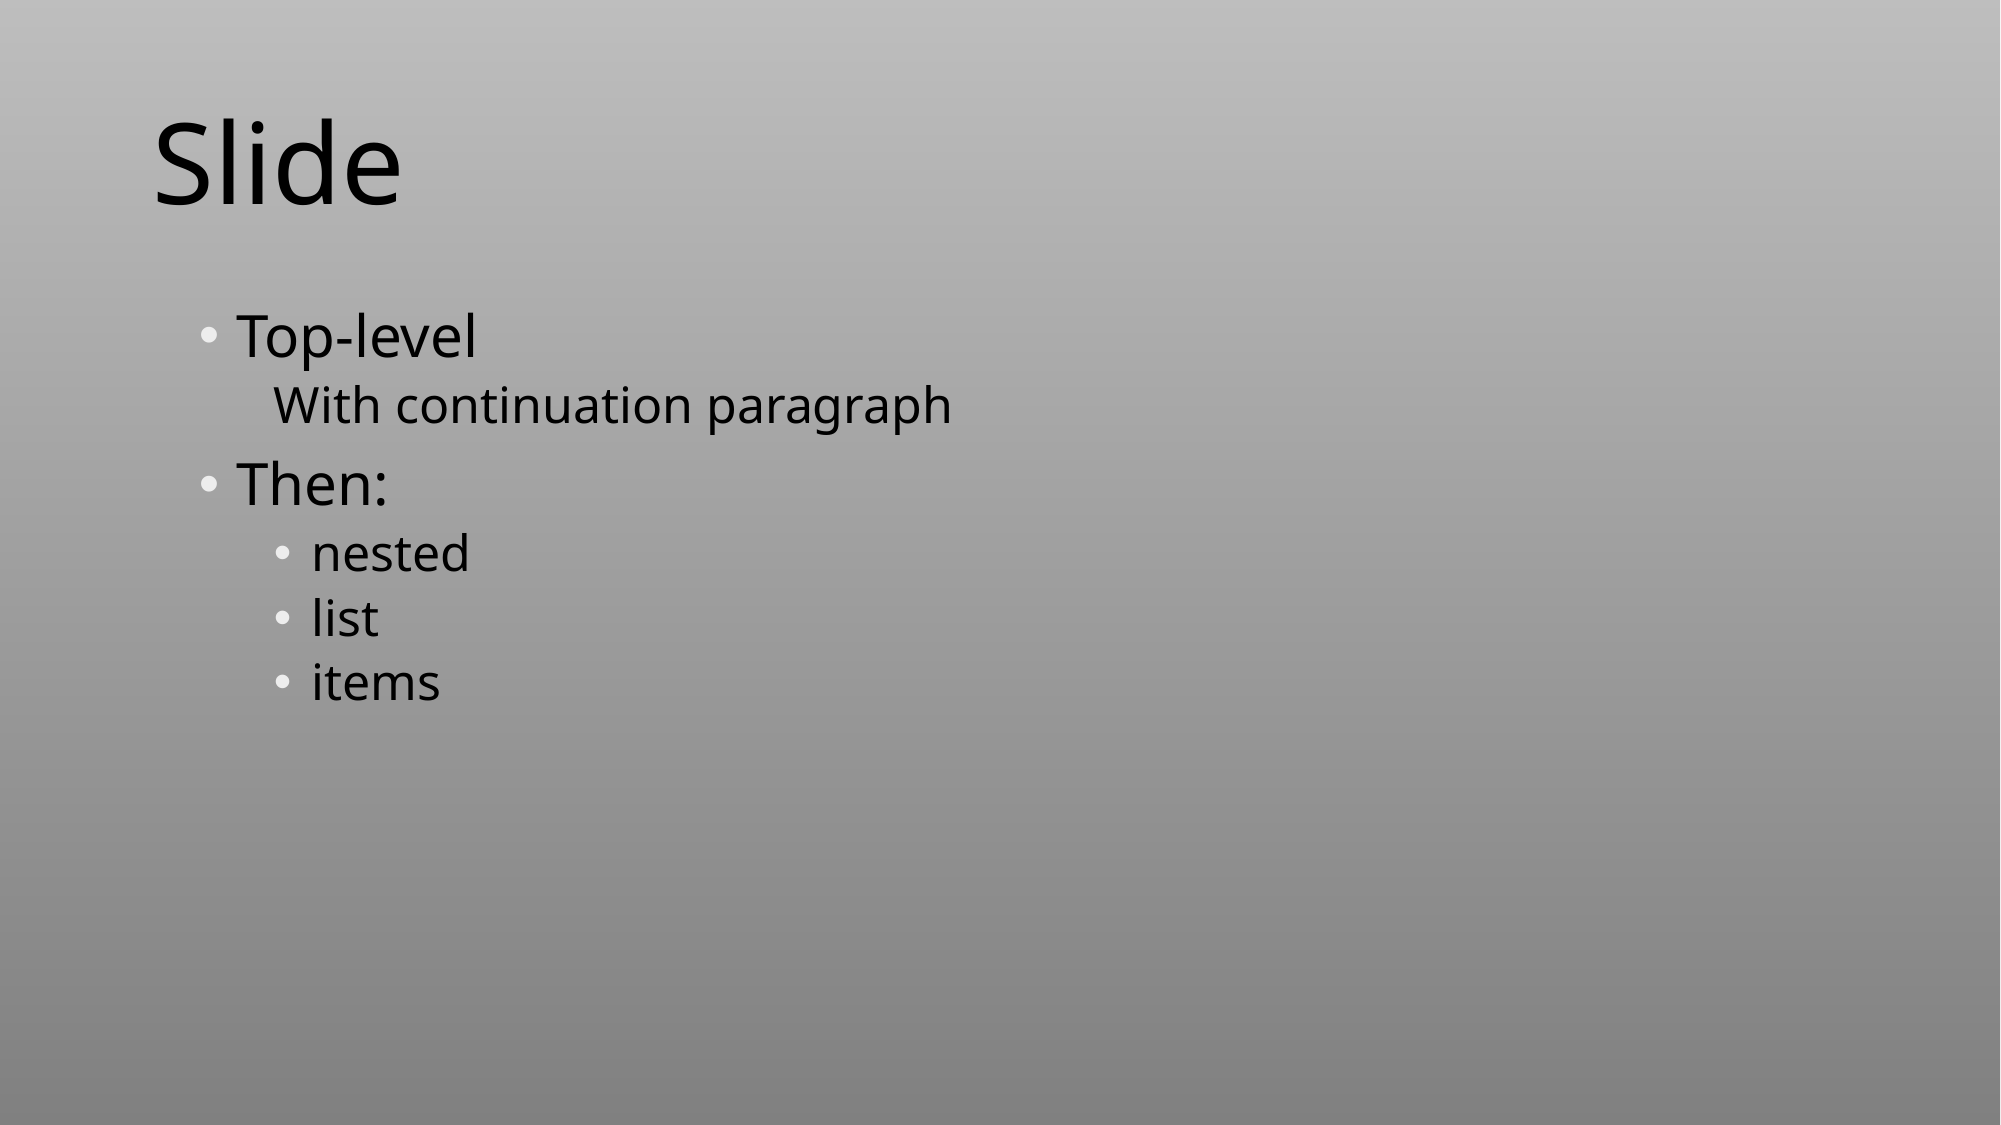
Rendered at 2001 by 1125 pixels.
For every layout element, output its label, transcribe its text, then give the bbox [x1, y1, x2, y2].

title Slide [137, 59, 1863, 278]
list Top-level With continuation paragraph Then: nested list items [183, 299, 1863, 1014]
picture [0, 0, 2001, 1125]
